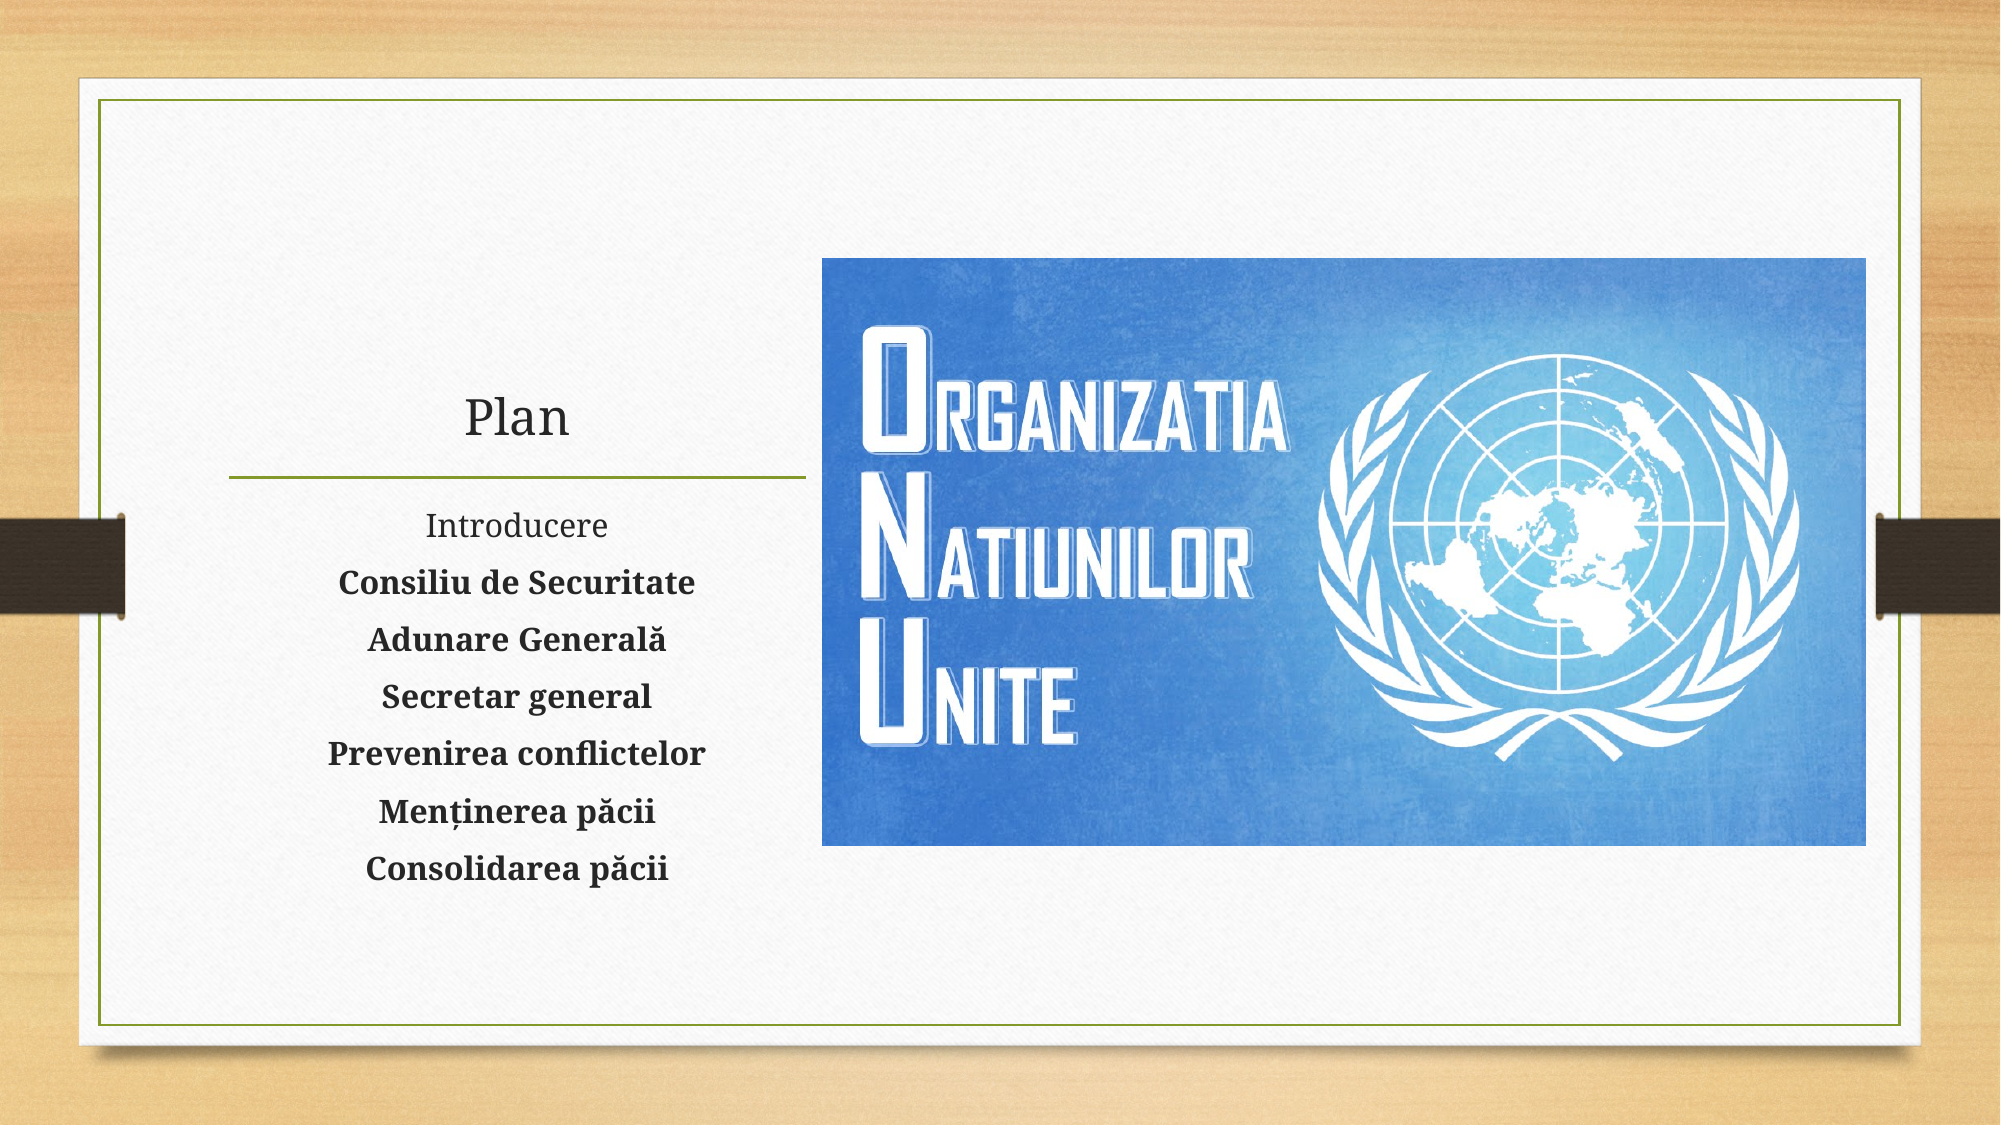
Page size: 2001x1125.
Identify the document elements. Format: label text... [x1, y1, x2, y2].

list Introducere Consiliu de Securitate Adunare Generală Secretar general Prevenirea conflictelor Menținerea păcii Consolidarea păcii [212, 497, 823, 898]
picture [0, 0, 2001, 1125]
title Plan [212, 227, 823, 453]
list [821, 258, 1867, 847]
